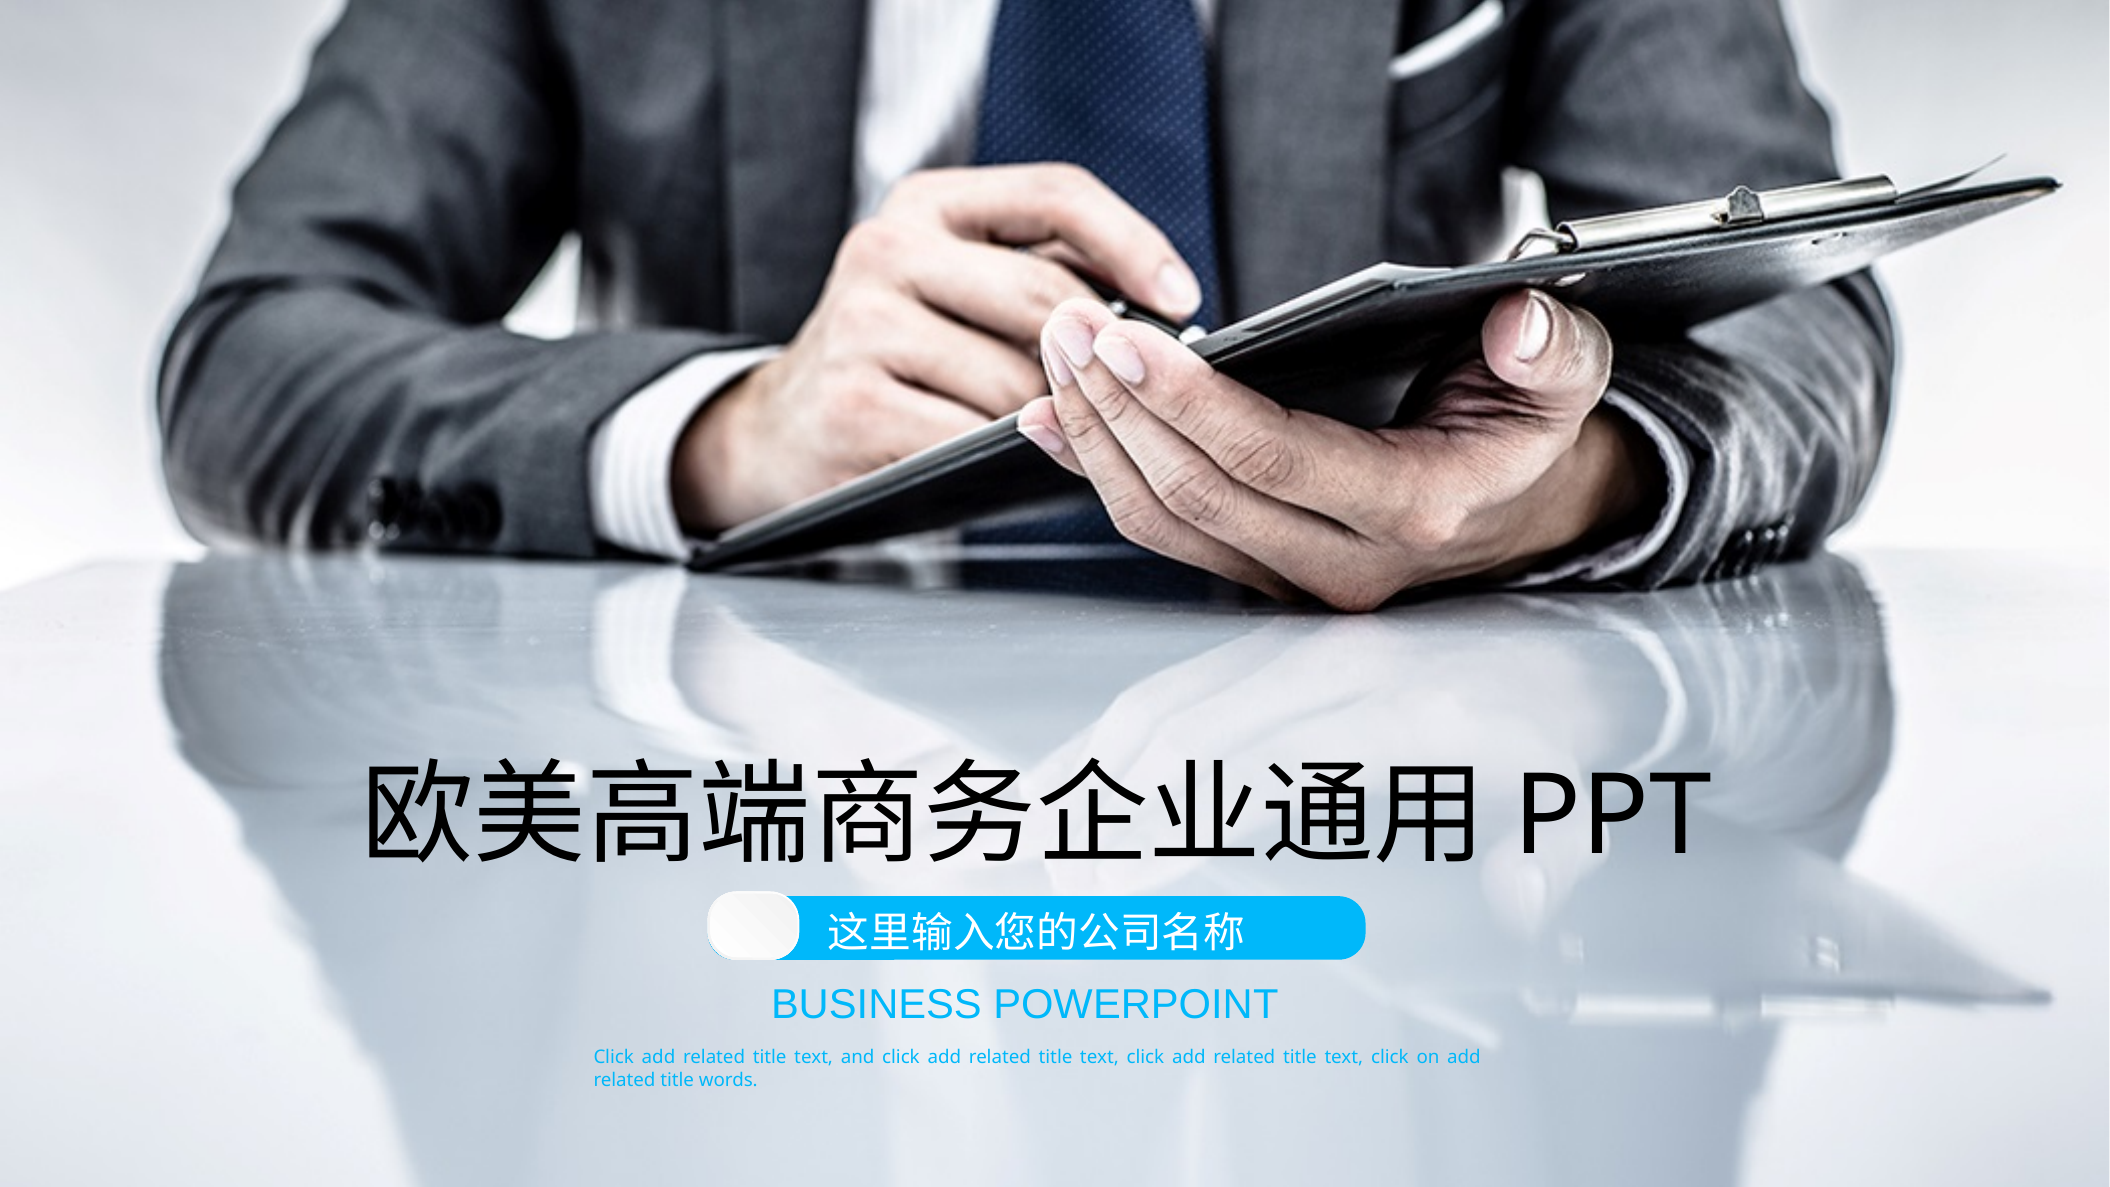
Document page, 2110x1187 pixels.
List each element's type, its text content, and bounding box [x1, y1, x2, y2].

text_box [707, 891, 800, 960]
text_box [800, 895, 1367, 961]
text_box [0, 0, 2110, 1187]
text_box 欧美高端商务企业通用PPT [349, 734, 1724, 882]
text_box Click add related title text, and click add related title text, click add related title text, click on add related title words. [582, 1039, 1491, 1096]
text_box 这里输入您的公司名称 [755, 898, 1319, 964]
text_box BUSINESS POWERPOINT [759, 971, 1314, 1033]
